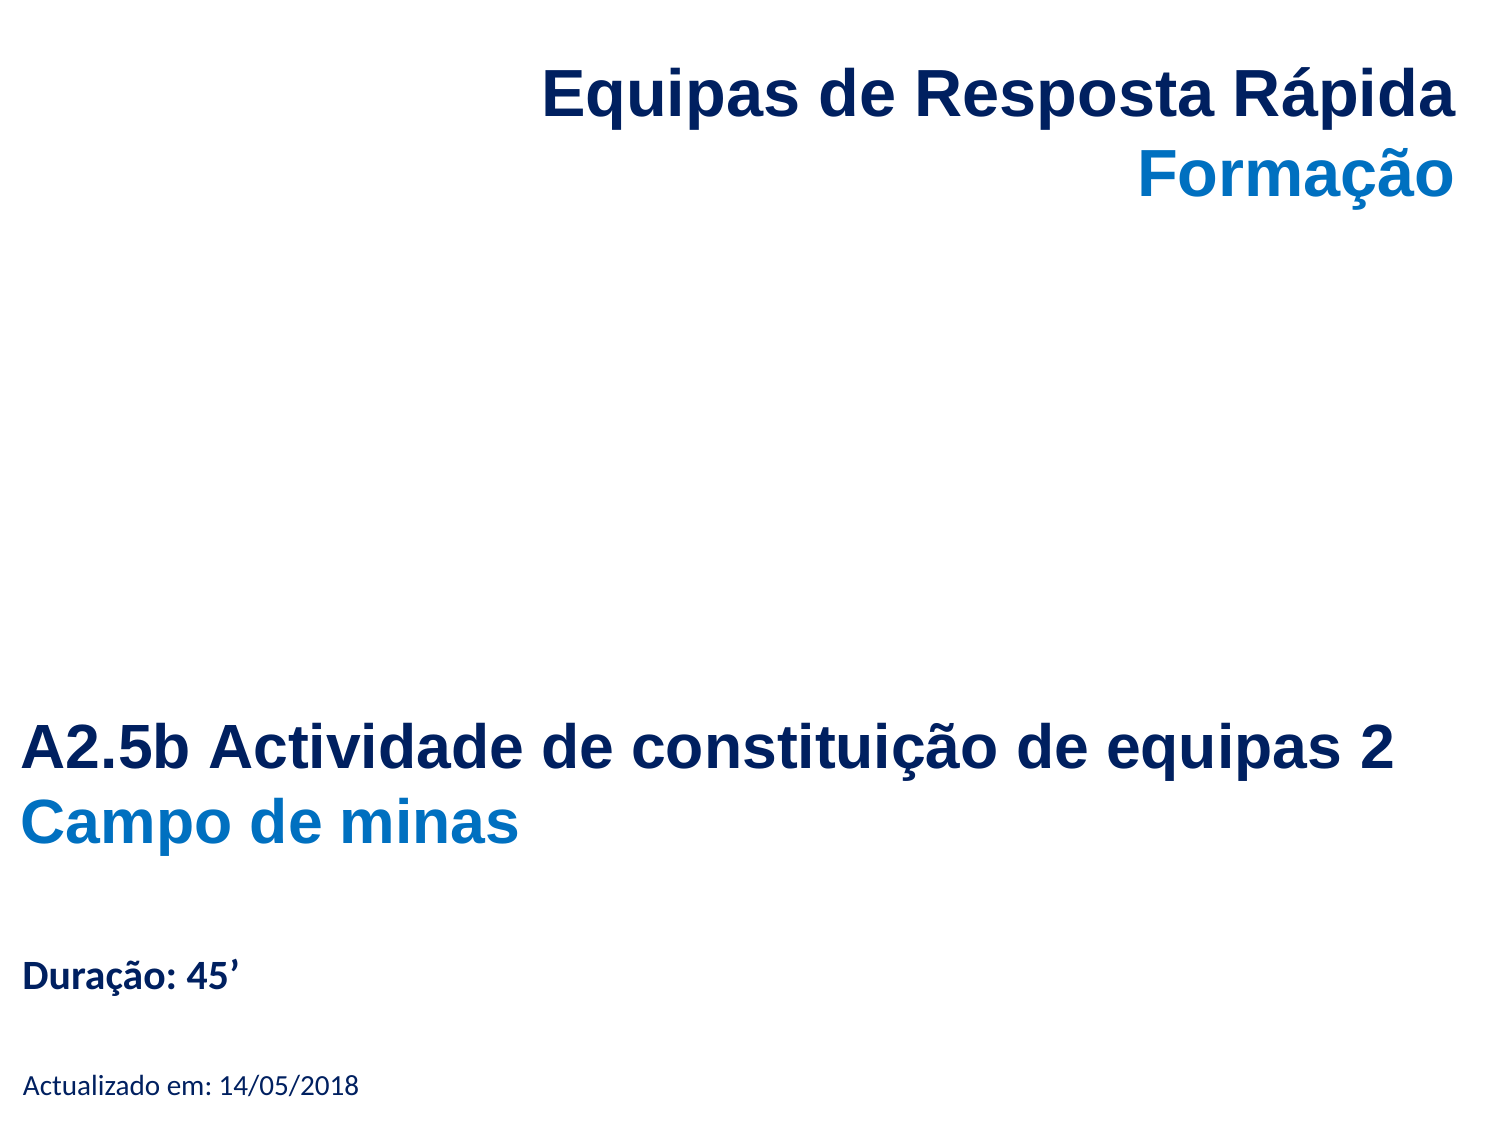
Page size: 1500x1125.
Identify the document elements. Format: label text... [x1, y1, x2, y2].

title A2.5b Actividade de constituição de equipas 2 Campo de minas [5, 633, 1436, 929]
text_box Equipas de Resposta Rápida Formação [466, 42, 1471, 218]
text_box Actualizado em: 14/05/2018 [8, 1058, 375, 1109]
text_box Duração: 45’ [7, 940, 255, 1006]
